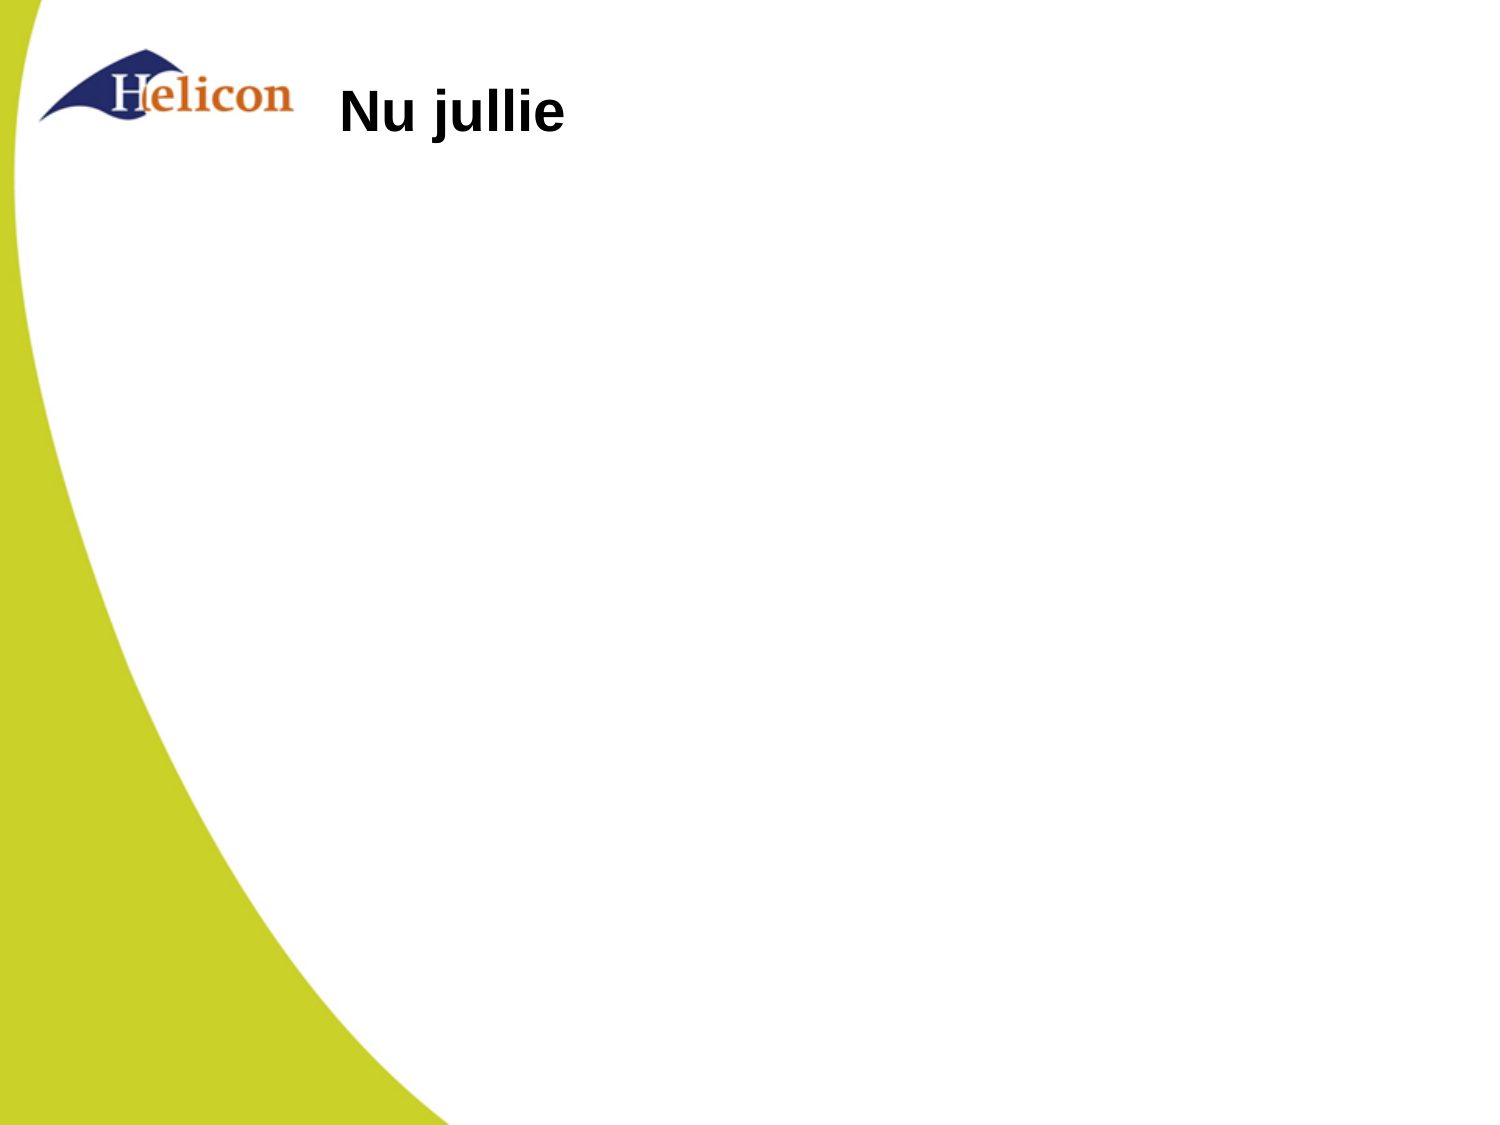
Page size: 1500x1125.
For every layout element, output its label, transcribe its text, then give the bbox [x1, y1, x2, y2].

picture [0, 0, 1500, 1125]
title Nu jullie [324, 54, 1415, 161]
